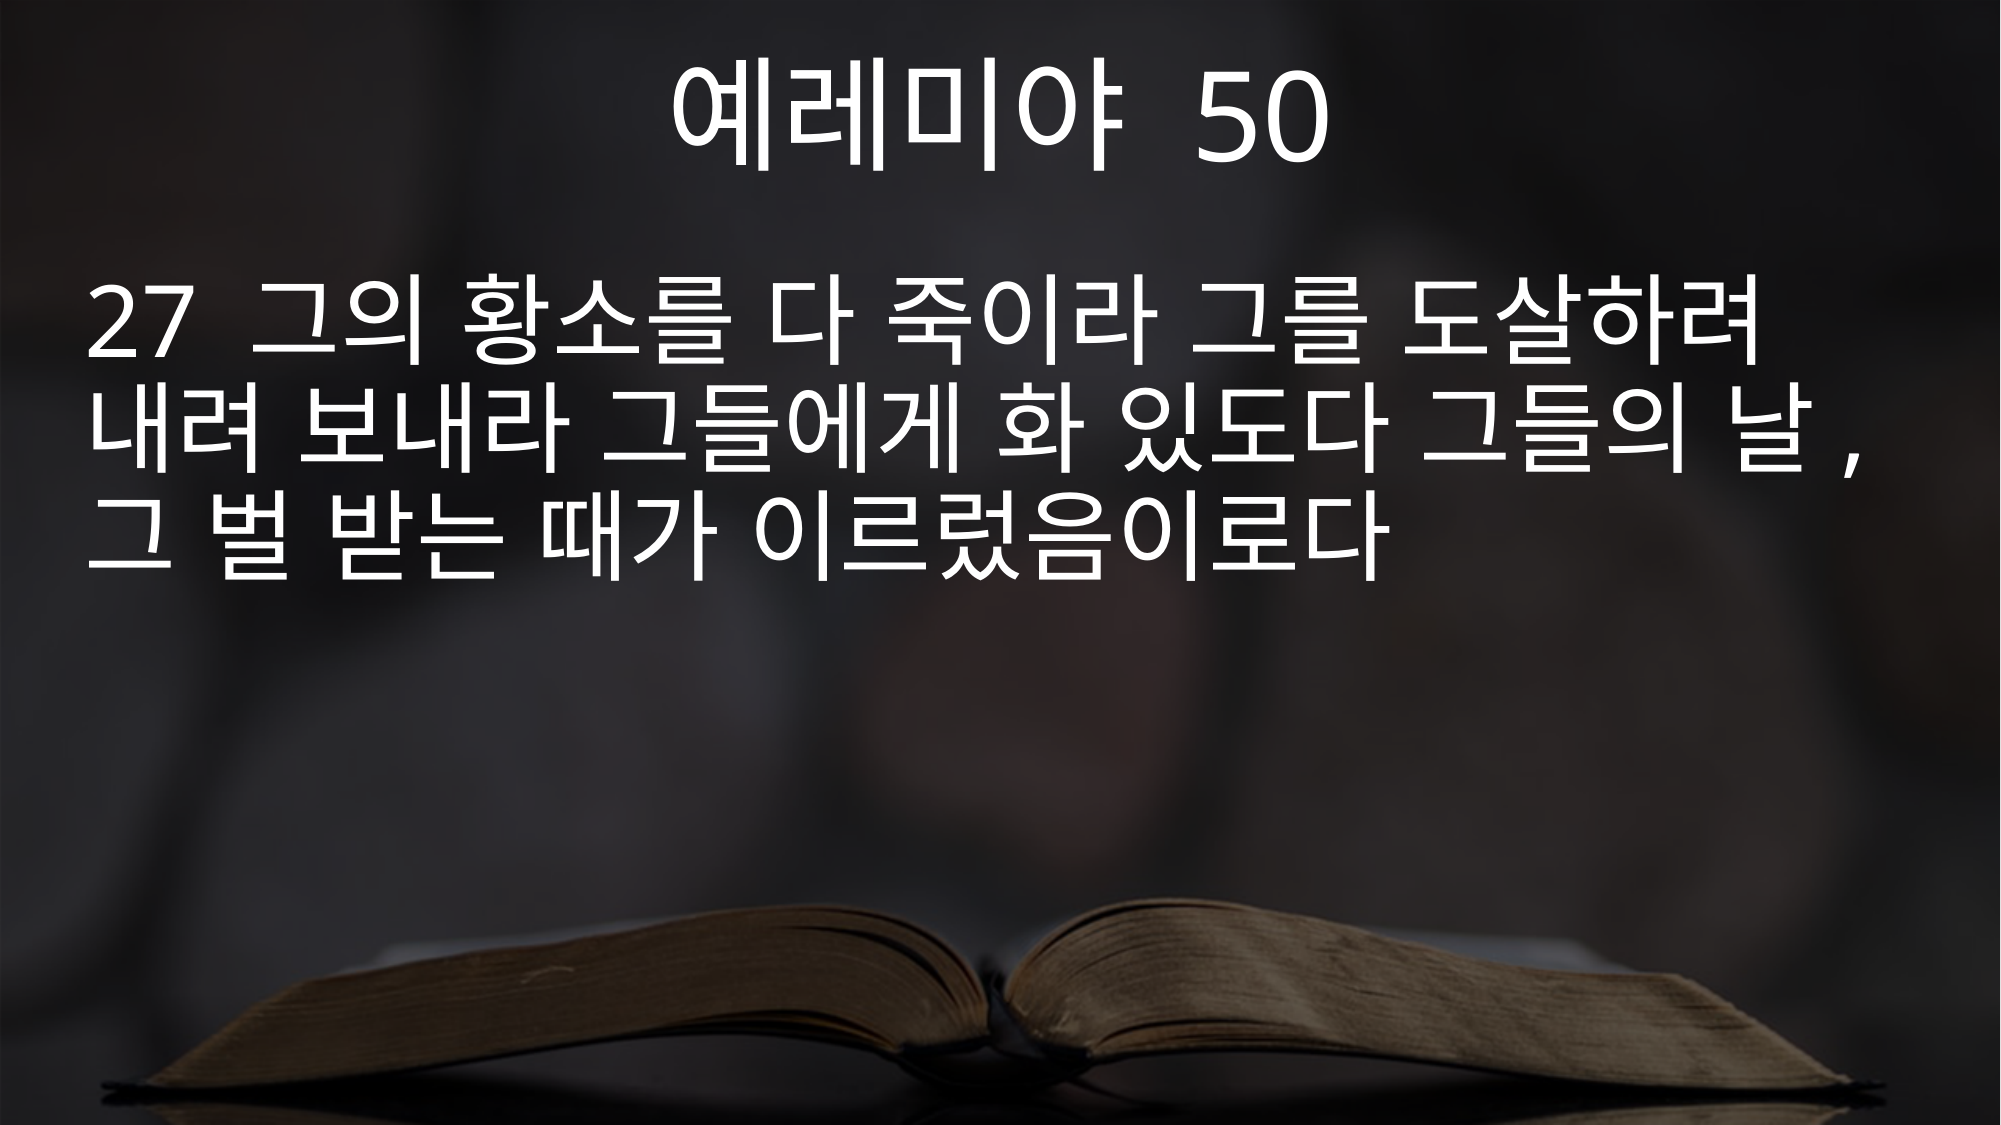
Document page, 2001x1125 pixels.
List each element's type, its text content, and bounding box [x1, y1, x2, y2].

picture [0, 0, 2001, 1125]
footer 예레미야 50 [0, 32, 2000, 192]
list 27 그의 황소를 다 죽이라 그를 도살하려 내려 보내라 그들에게 화 있도다 그들의 날, 그 벌 받는 때가 이르렀음이로다 [69, 263, 1953, 423]
